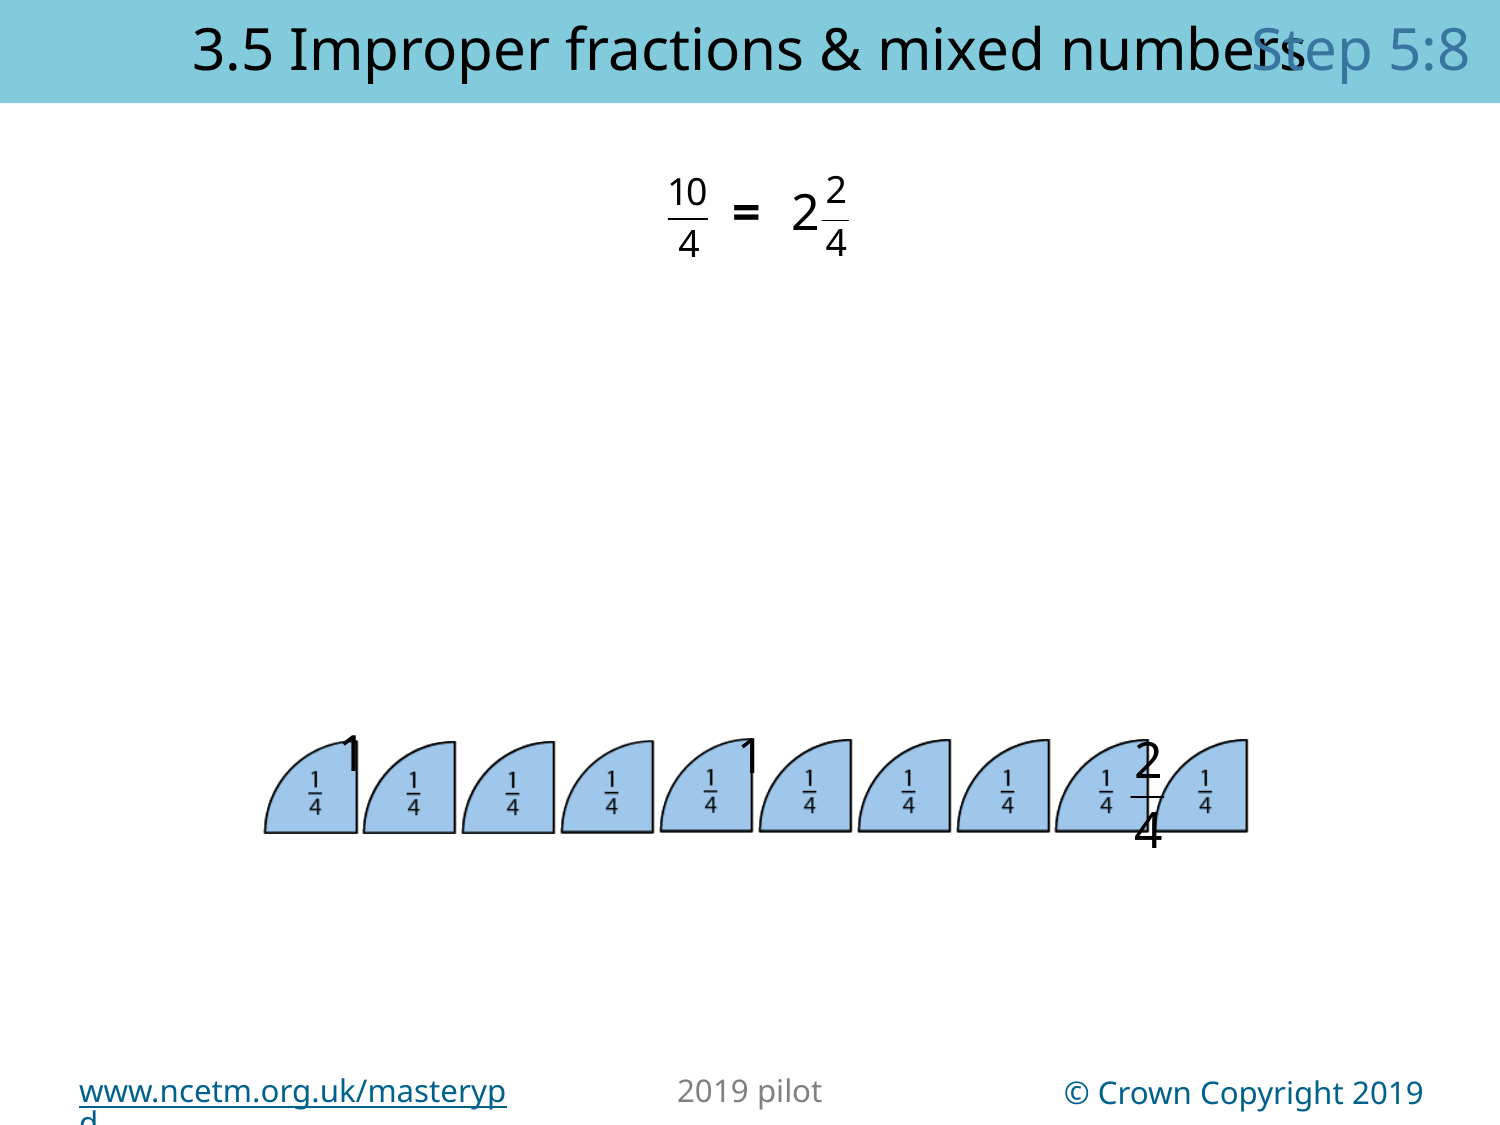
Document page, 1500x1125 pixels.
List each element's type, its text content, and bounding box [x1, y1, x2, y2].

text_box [664, 172, 713, 262]
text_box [1127, 734, 1169, 854]
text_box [738, 736, 758, 776]
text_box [339, 733, 361, 776]
list Step 5:8 [0, 0, 1500, 104]
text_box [731, 169, 855, 262]
picture [251, 718, 1252, 845]
